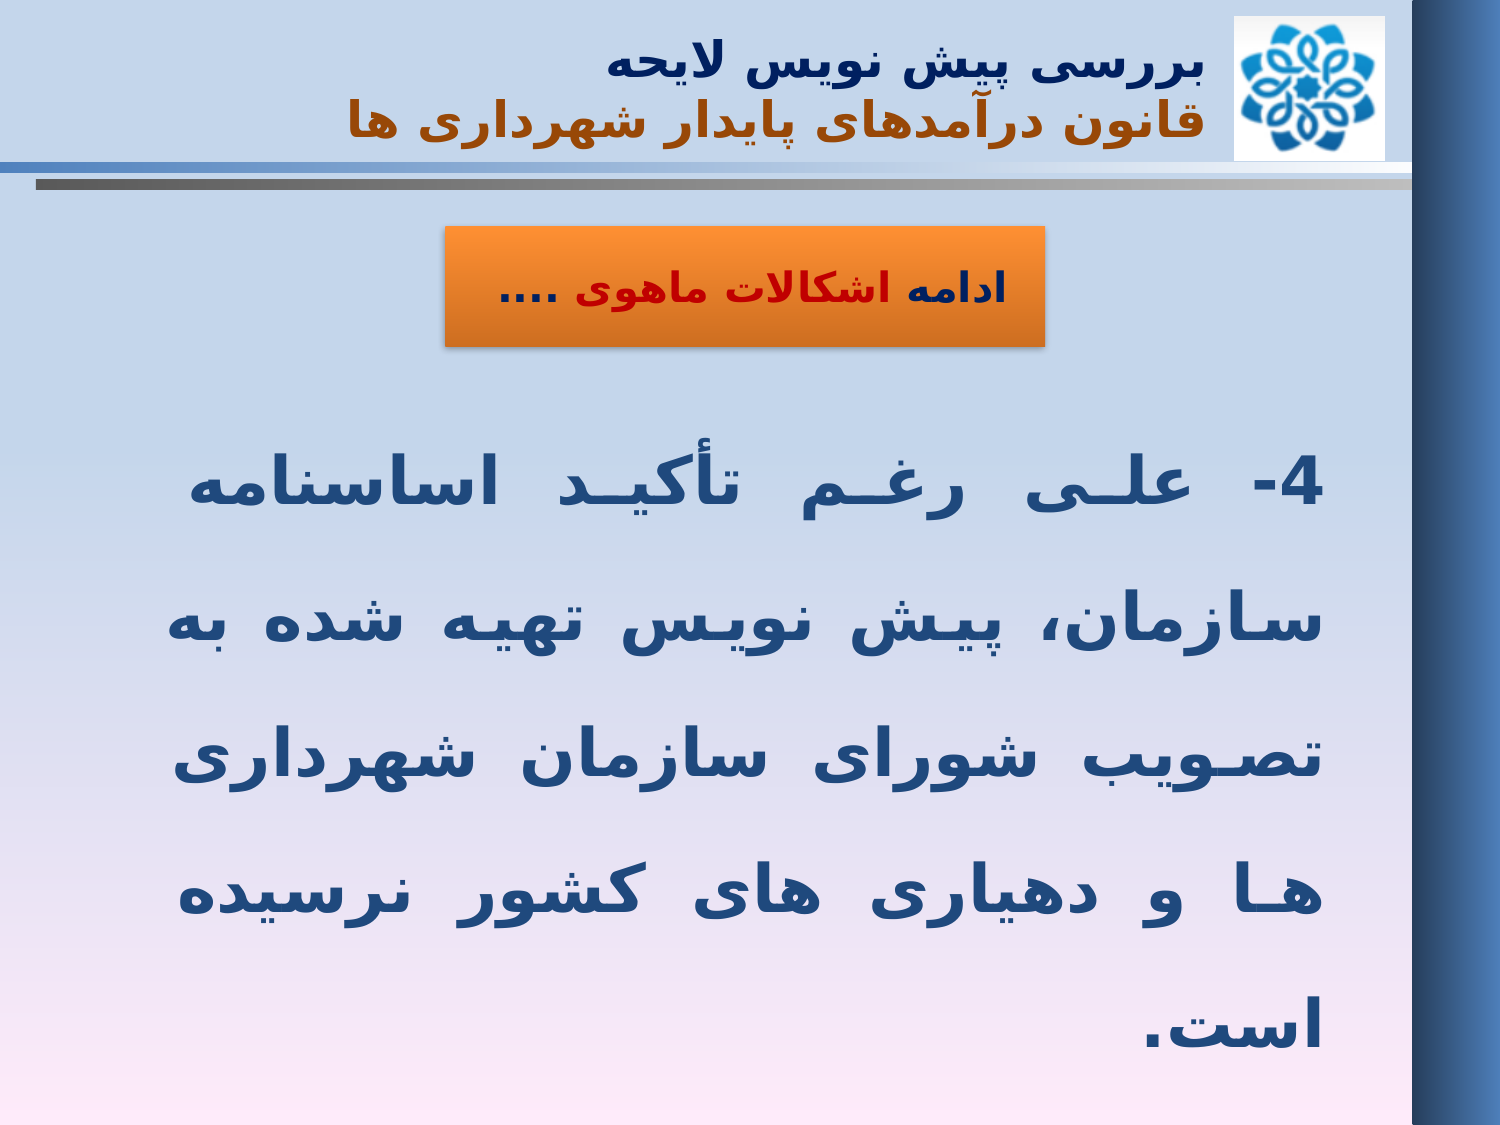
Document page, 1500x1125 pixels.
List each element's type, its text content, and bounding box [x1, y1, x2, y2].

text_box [1412, 0, 1500, 1125]
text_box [0, 16, 1385, 162]
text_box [0, 162, 1407, 190]
text_box 4- علی رغم تأکید اساسنامه سازمان، پیش نویس تهیه شده به تصویب شورای سازمان شهرداری ها و دهیاری های کشور نرسیده است. [140, 374, 1341, 1069]
text_box ادامه اشکالات ماهوی .... [445, 226, 1046, 347]
